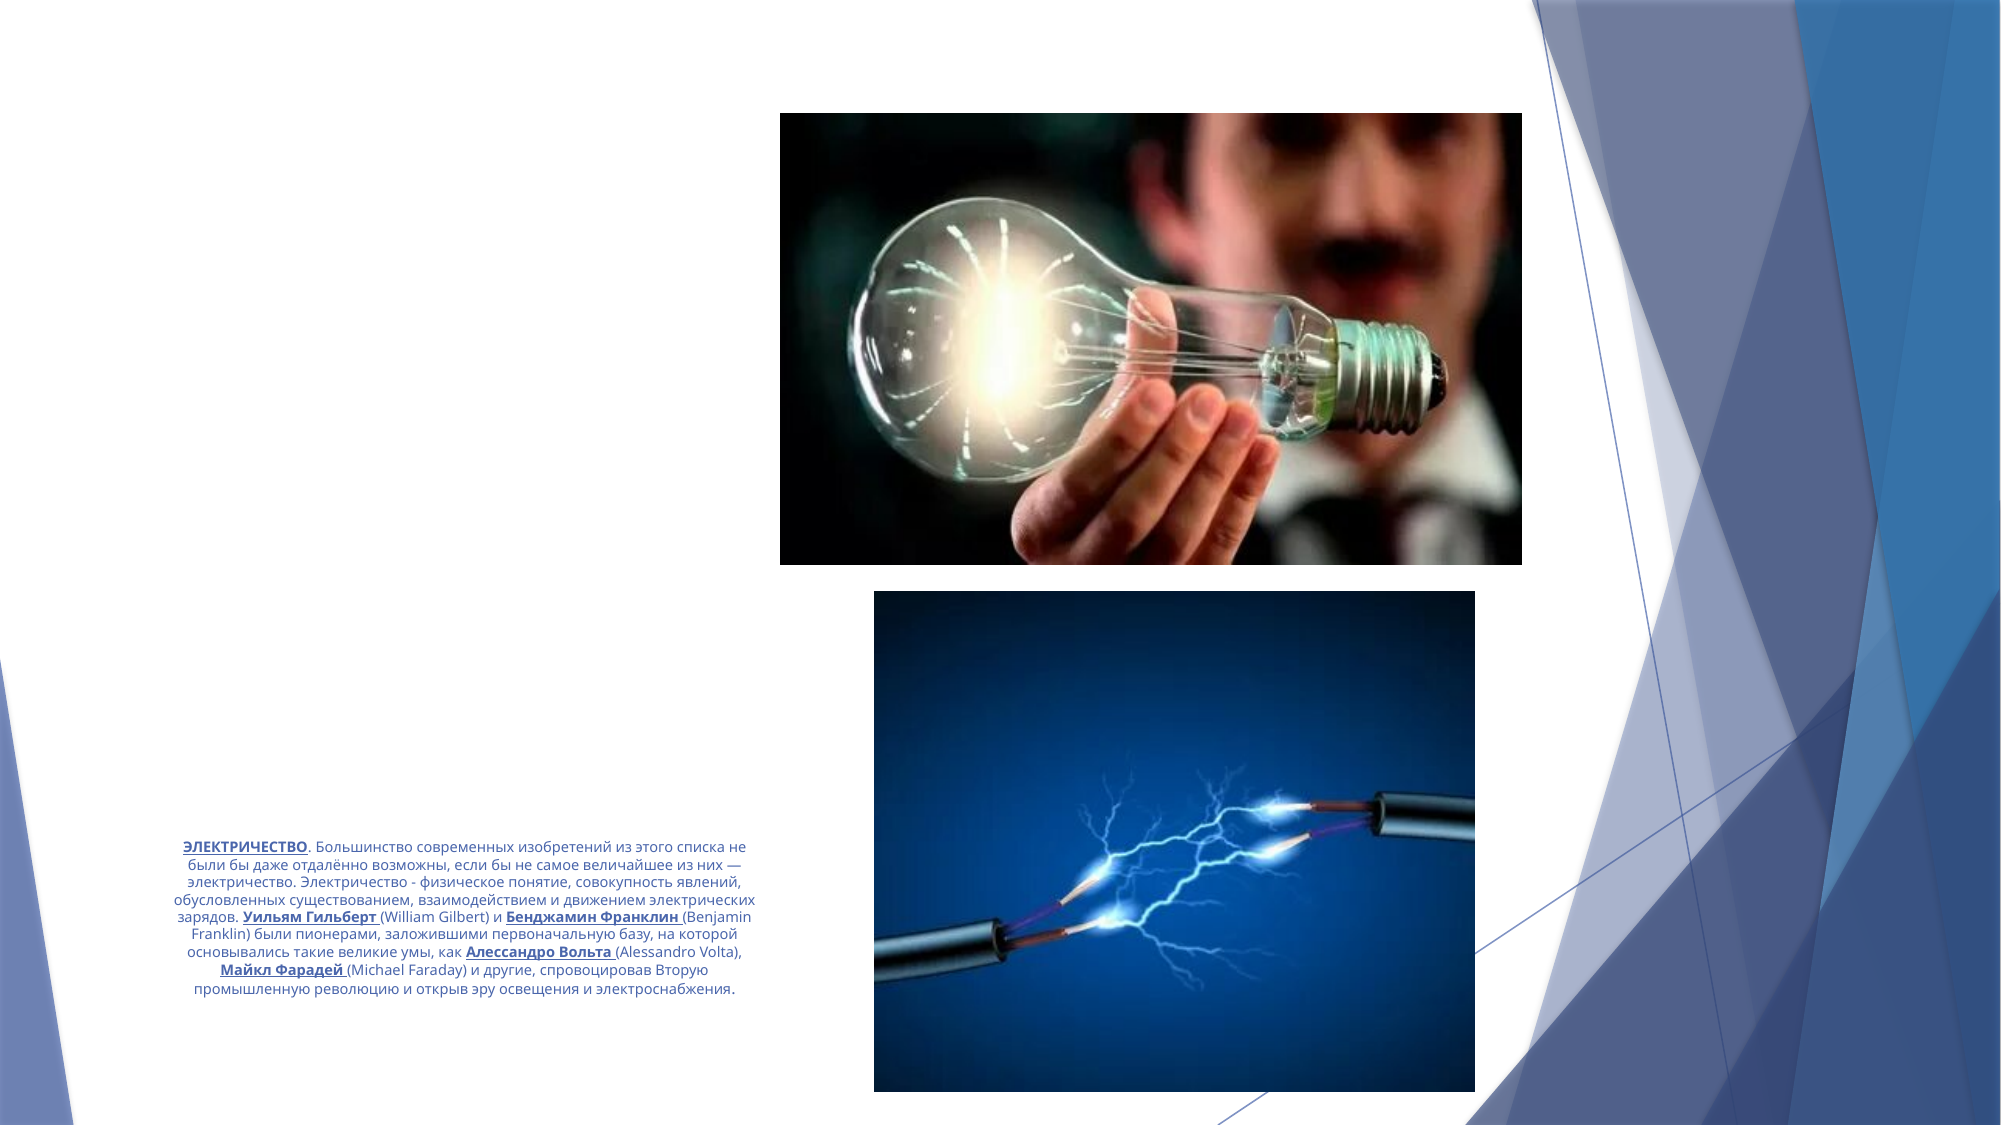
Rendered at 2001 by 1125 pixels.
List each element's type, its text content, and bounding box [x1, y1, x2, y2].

picture [874, 591, 1476, 1093]
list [780, 112, 1522, 566]
title ЭЛЕКТРИЧЕСТВО. Большинство современных изобретений из этого списка не были бы даже отдалённо возможны, если бы не самое величайшее из них — электричество. Электричество - физическое понятие, совокупность явлений, обусловленных существованием, взаимодействием и движением электрических зарядов. Уильям Гильберт (William Gilbert) и Бенджамин Франклин (Benjamin Franklin) были пионерами, заложившими первоначальную базу, на которой основывались такие великие умы, как Алессандро Вольта (Alessandro Volta), Майкл Фарадей (Michael Faraday) и другие, спровоцировав Вторую промышленную революцию и открыв эру освещения и электроснабжения. [148, 814, 781, 1005]
